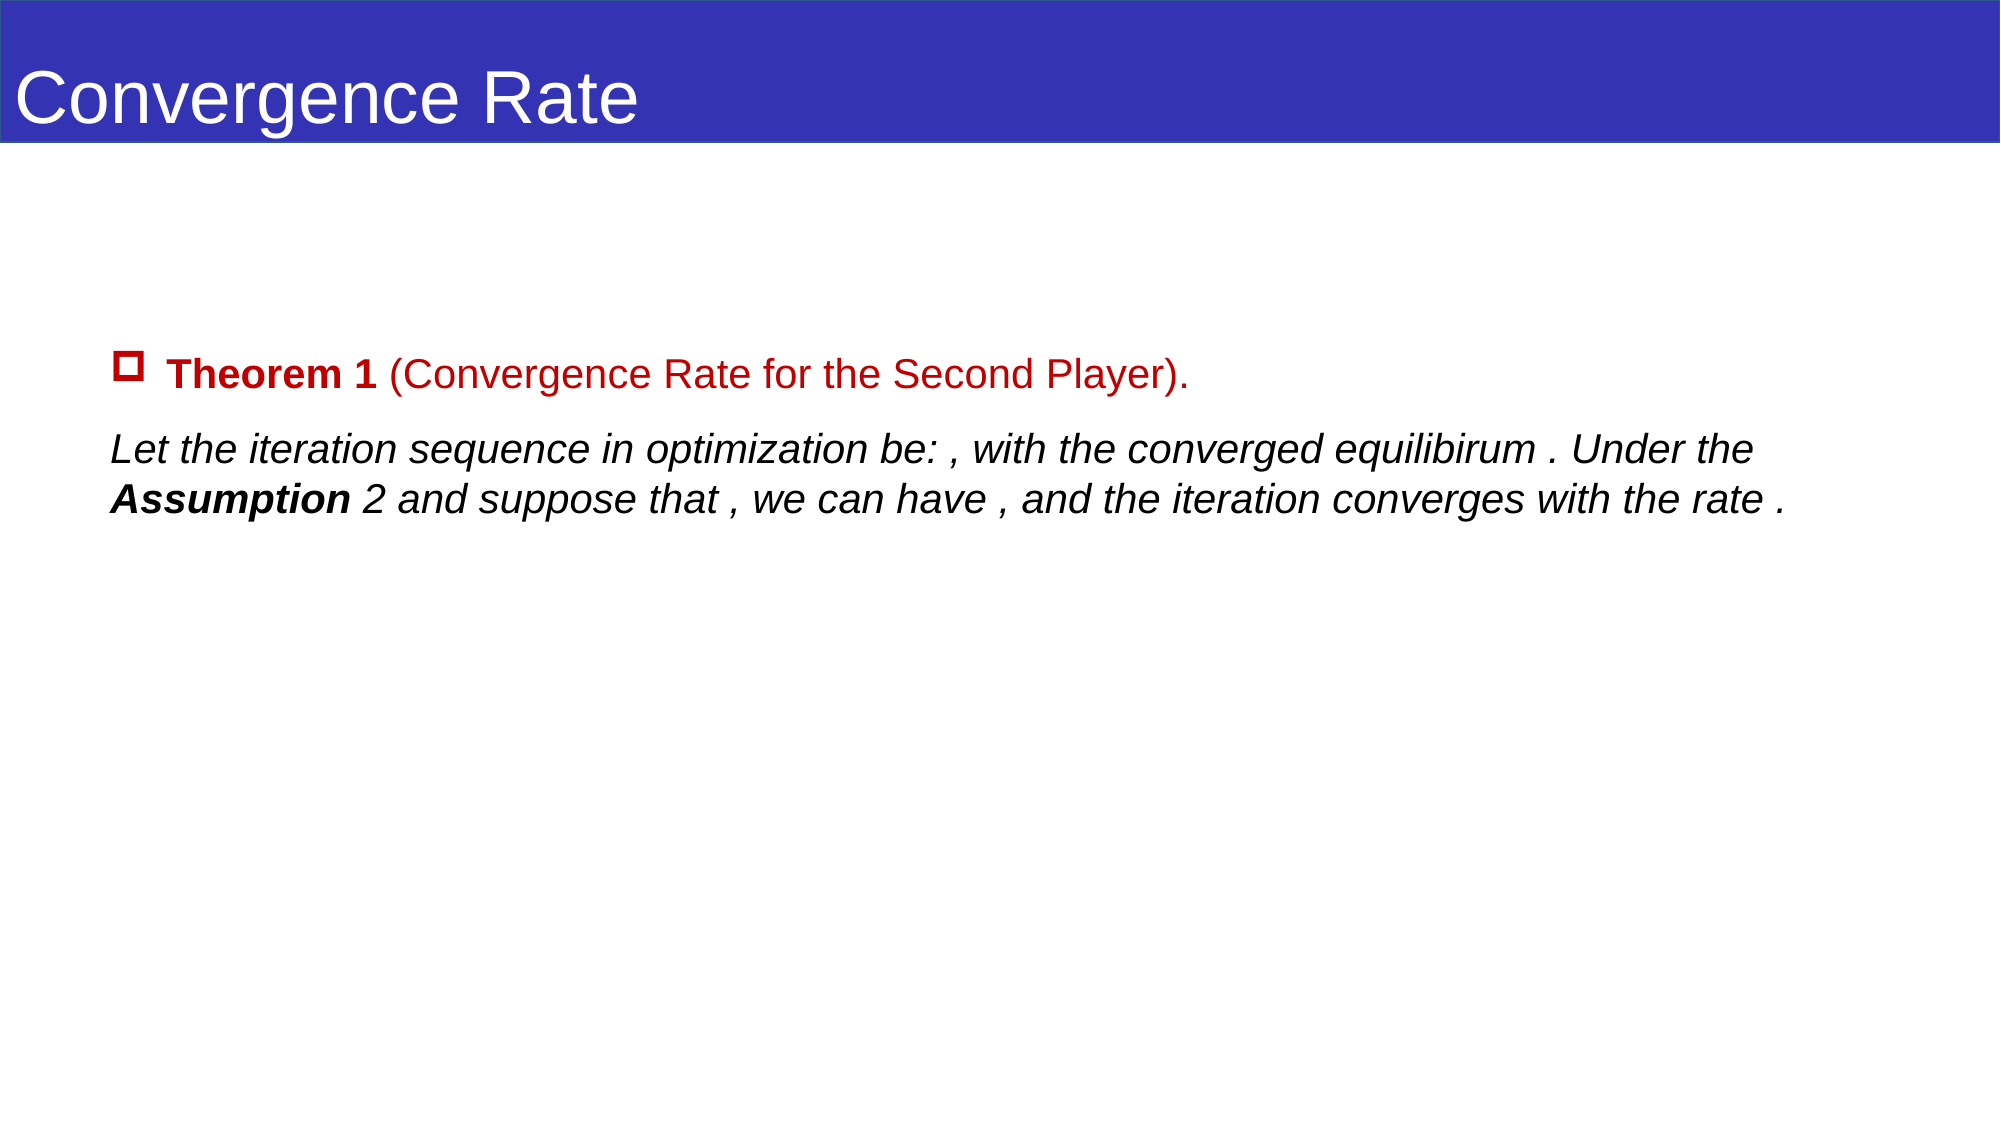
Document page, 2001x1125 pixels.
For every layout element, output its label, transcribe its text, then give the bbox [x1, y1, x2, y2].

text_box Convergence Rate [0, 0, 2000, 143]
